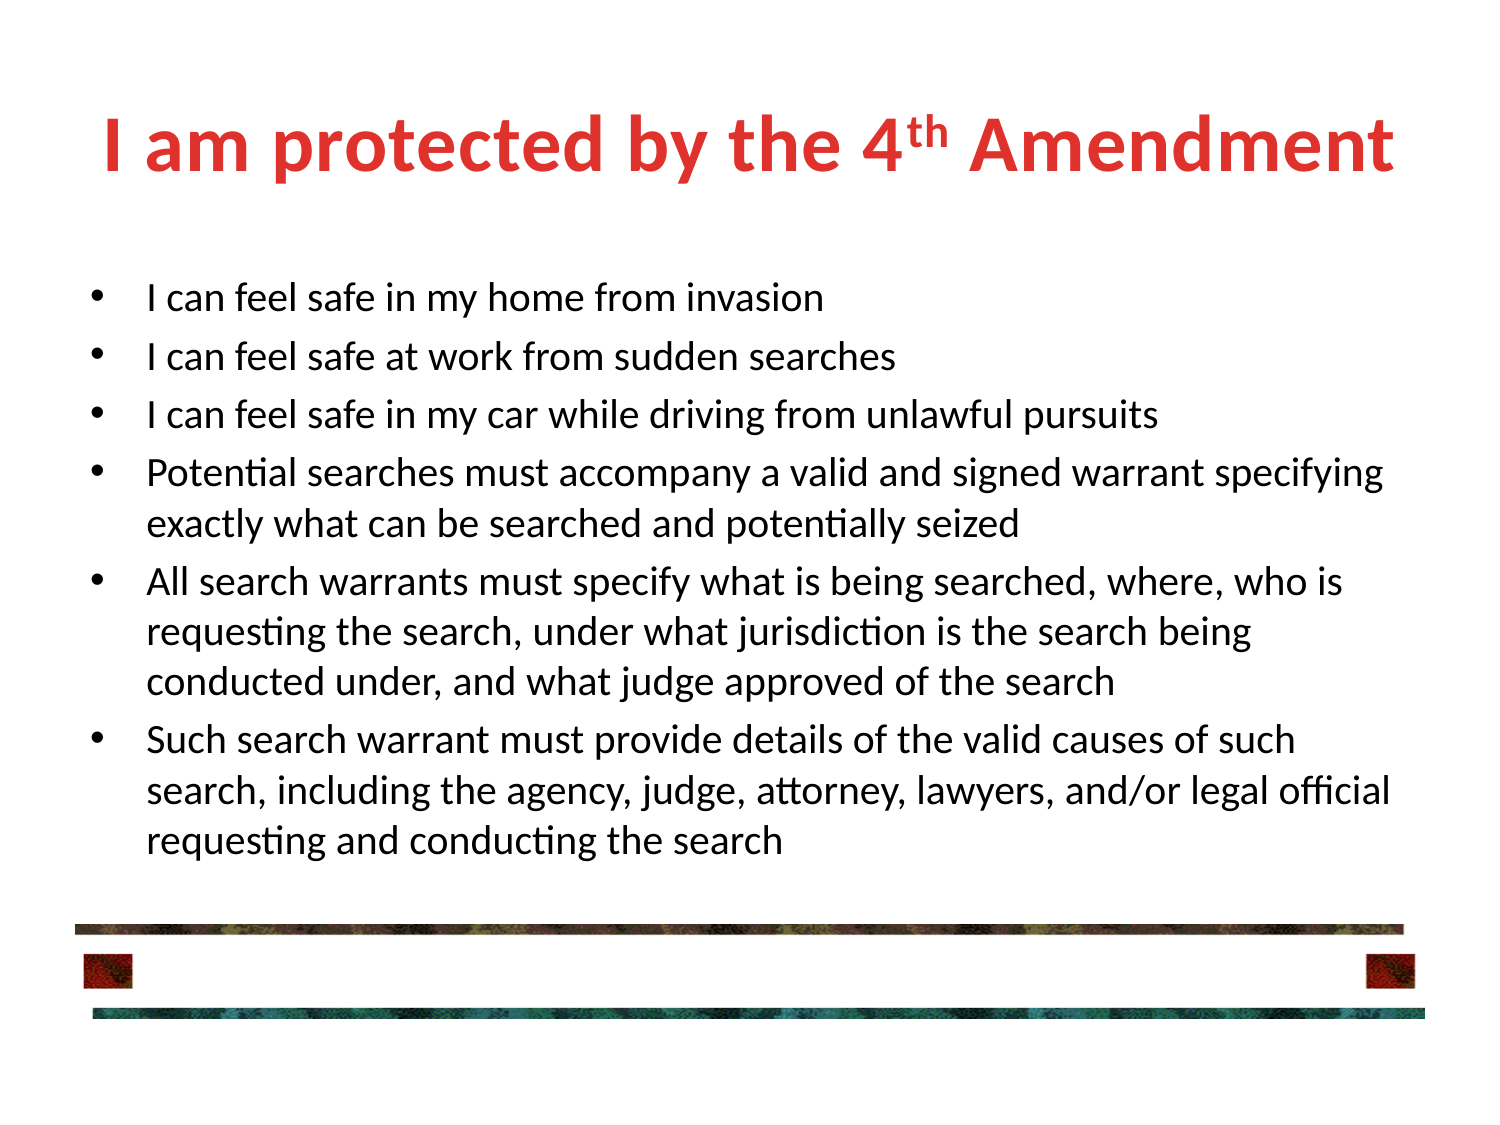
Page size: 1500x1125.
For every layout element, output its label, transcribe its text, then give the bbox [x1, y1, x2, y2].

picture [74, 924, 1426, 1019]
list I can feel safe in my home from invasion I can feel safe at work from sudden searches I can feel safe in my car while driving from unlawful pursuits Potential searches must accompany a valid and signed warrant specifying exactly what can be searched and potentially seized All search warrants must specify what is being searched, where, who is requesting the search, under what jurisdiction is the search being conducted under, and what judge approved of the search Such search warrant must provide details of the valid causes of such search, including the agency, judge, attorney, lawyers, and/or legal official requesting and conducting the search [75, 262, 1425, 924]
title I am protected by the 4th Amendment [75, 45, 1425, 233]
